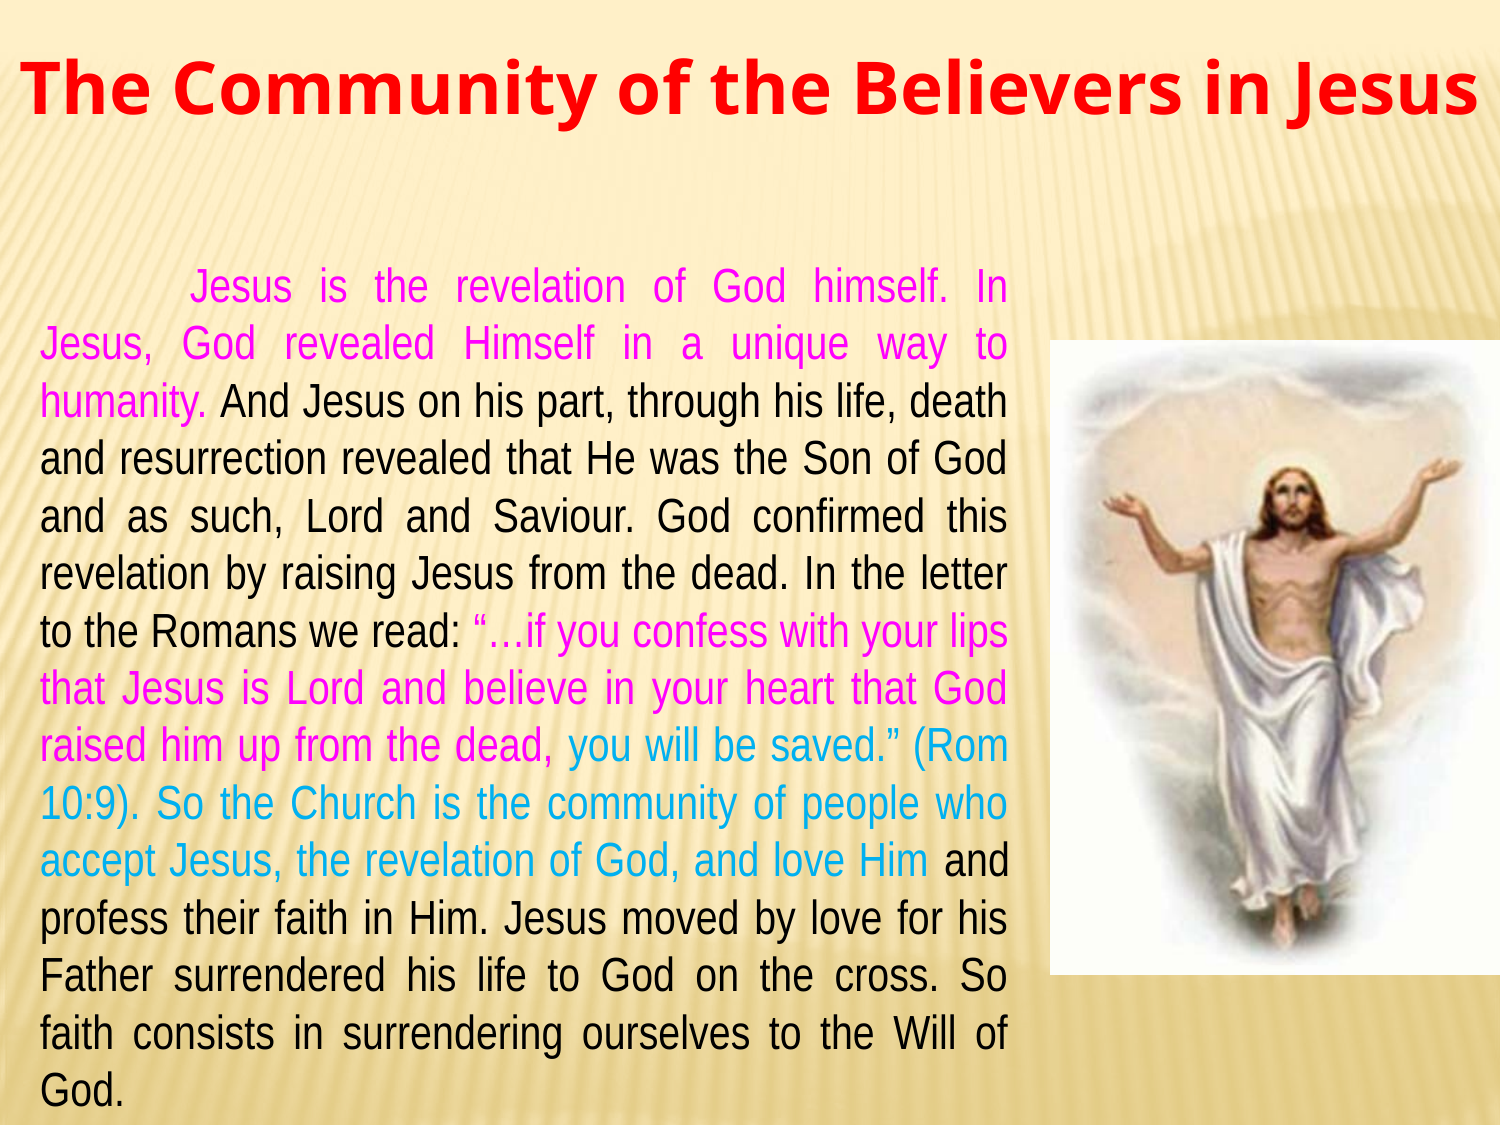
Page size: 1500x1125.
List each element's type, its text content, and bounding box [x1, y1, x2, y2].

text_box Jesus is the revelation of God himself. In Jesus, God revealed Himself in a unique way to humanity. And Jesus on his part, through his life, death and resurrection revealed that He was the Son of God and as such, Lord and Saviour. God confirmed this revelation by raising Jesus from the dead. In the letter to the Romans we read: “…if you confess with your lips that Jesus is Lord and believe in your heart that God raised him up from the dead, you will be saved.” (Rom 10:9). So the Church is the community of people who accept Jesus, the revelation of God, and love Him and profess their faith in Him. Jesus moved by love for his Father surrendered his life to God on the cross. So faith consists in surrendering ourselves to the Will of God. [24, 246, 1025, 1124]
picture [1049, 340, 1500, 976]
text_box The Community of the Believers in Jesus [0, 33, 1500, 137]
